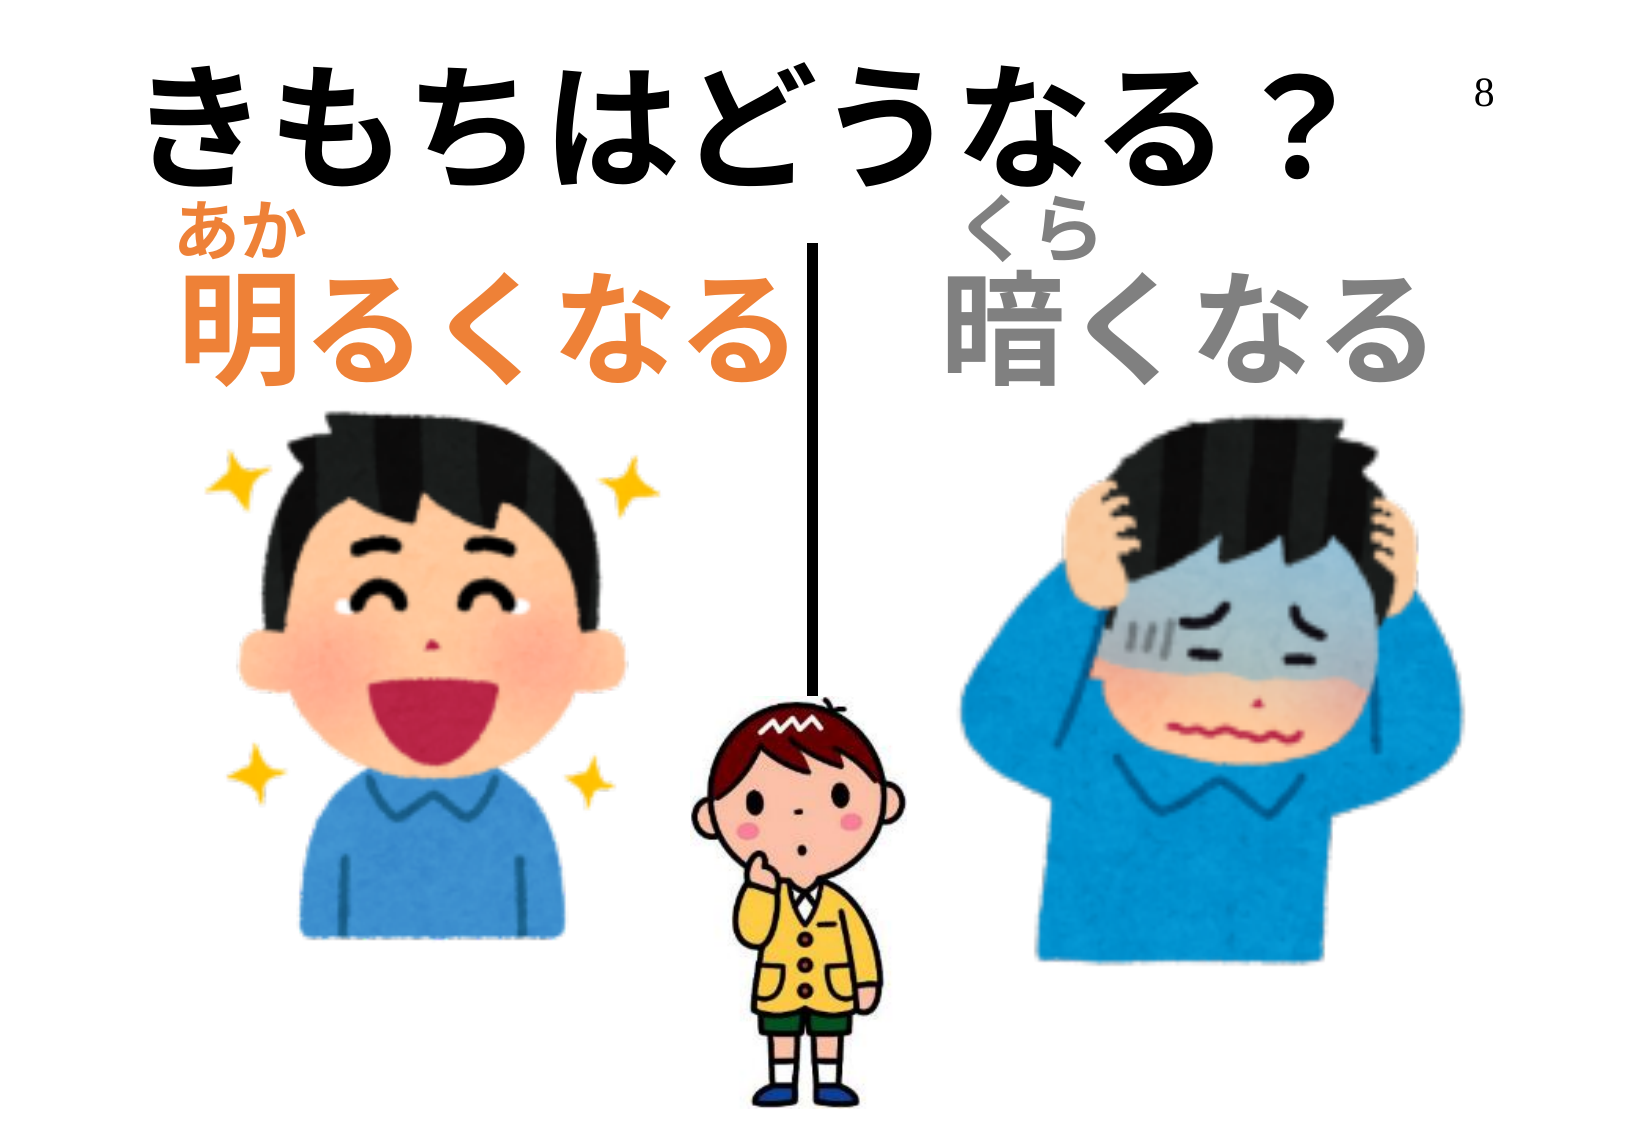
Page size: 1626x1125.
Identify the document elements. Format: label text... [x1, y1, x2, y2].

text_box 明るくなる [162, 243, 778, 398]
text_box あか [158, 181, 323, 279]
title きもちはどうなる？ [115, 57, 1410, 212]
text_box くら [954, 173, 1107, 268]
text_box 暗くなる [883, 243, 1498, 398]
picture [690, 393, 1489, 1109]
slide_number 8 [1144, 59, 1510, 120]
picture [196, 397, 670, 953]
